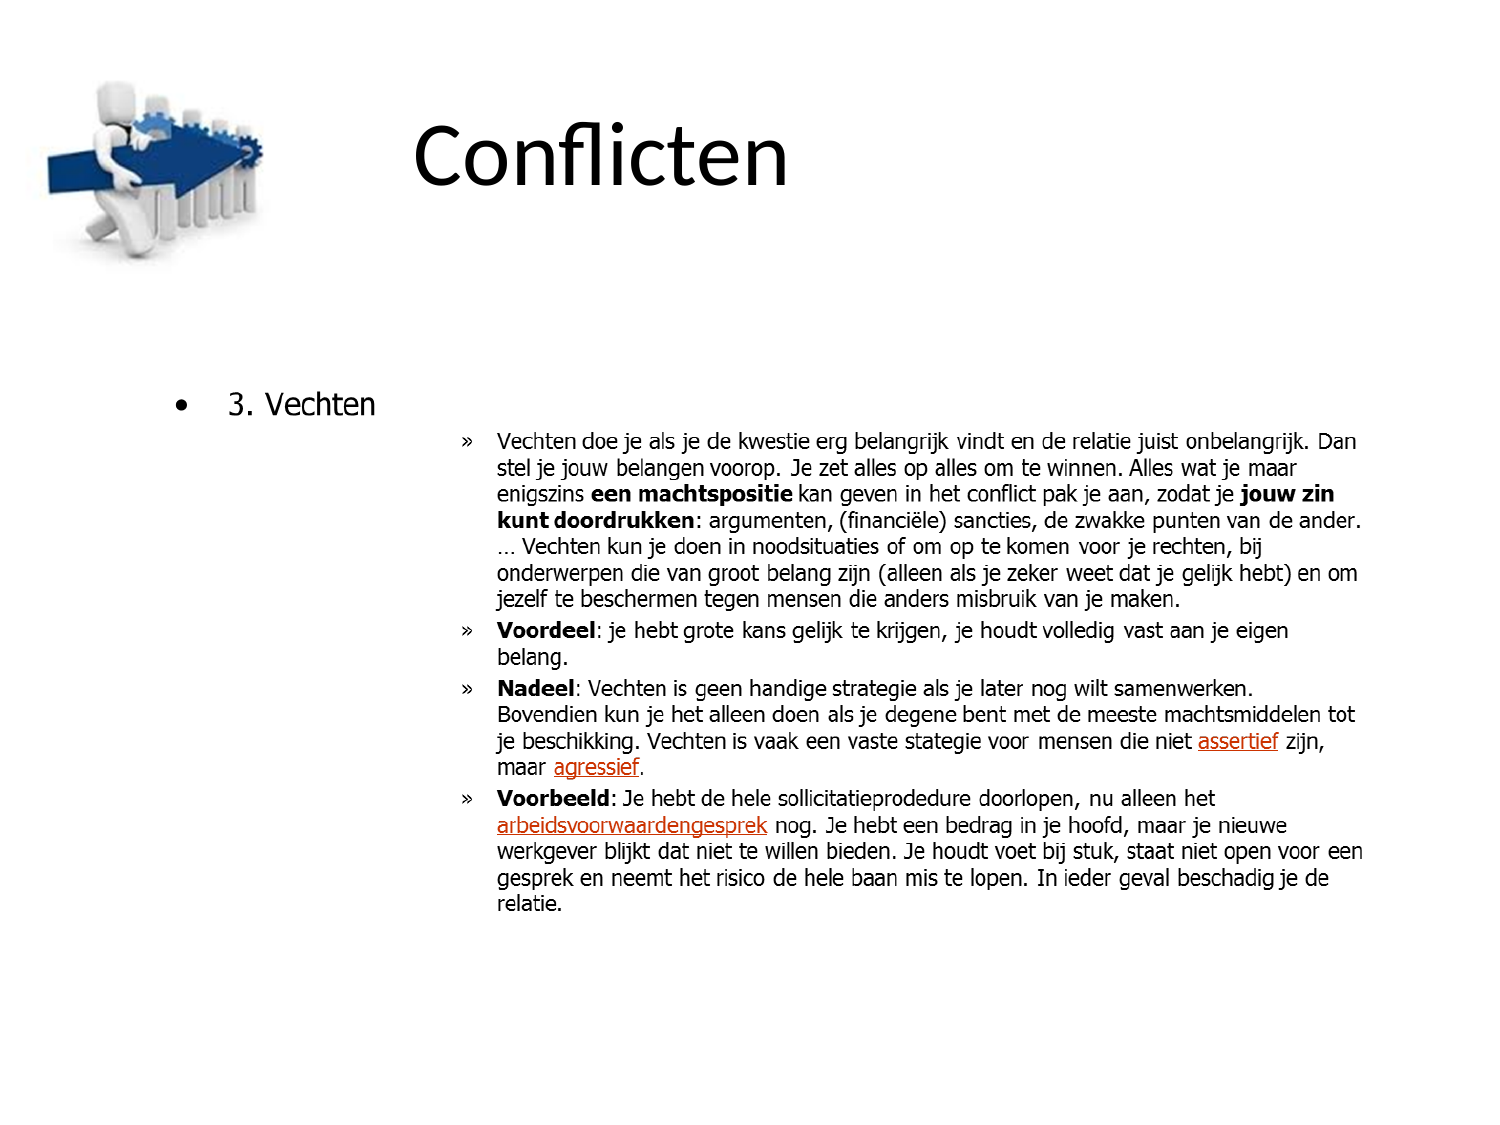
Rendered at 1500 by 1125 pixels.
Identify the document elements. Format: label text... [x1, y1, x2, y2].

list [154, 373, 1383, 929]
title Conflicten [289, 54, 916, 244]
picture [0, 67, 310, 282]
